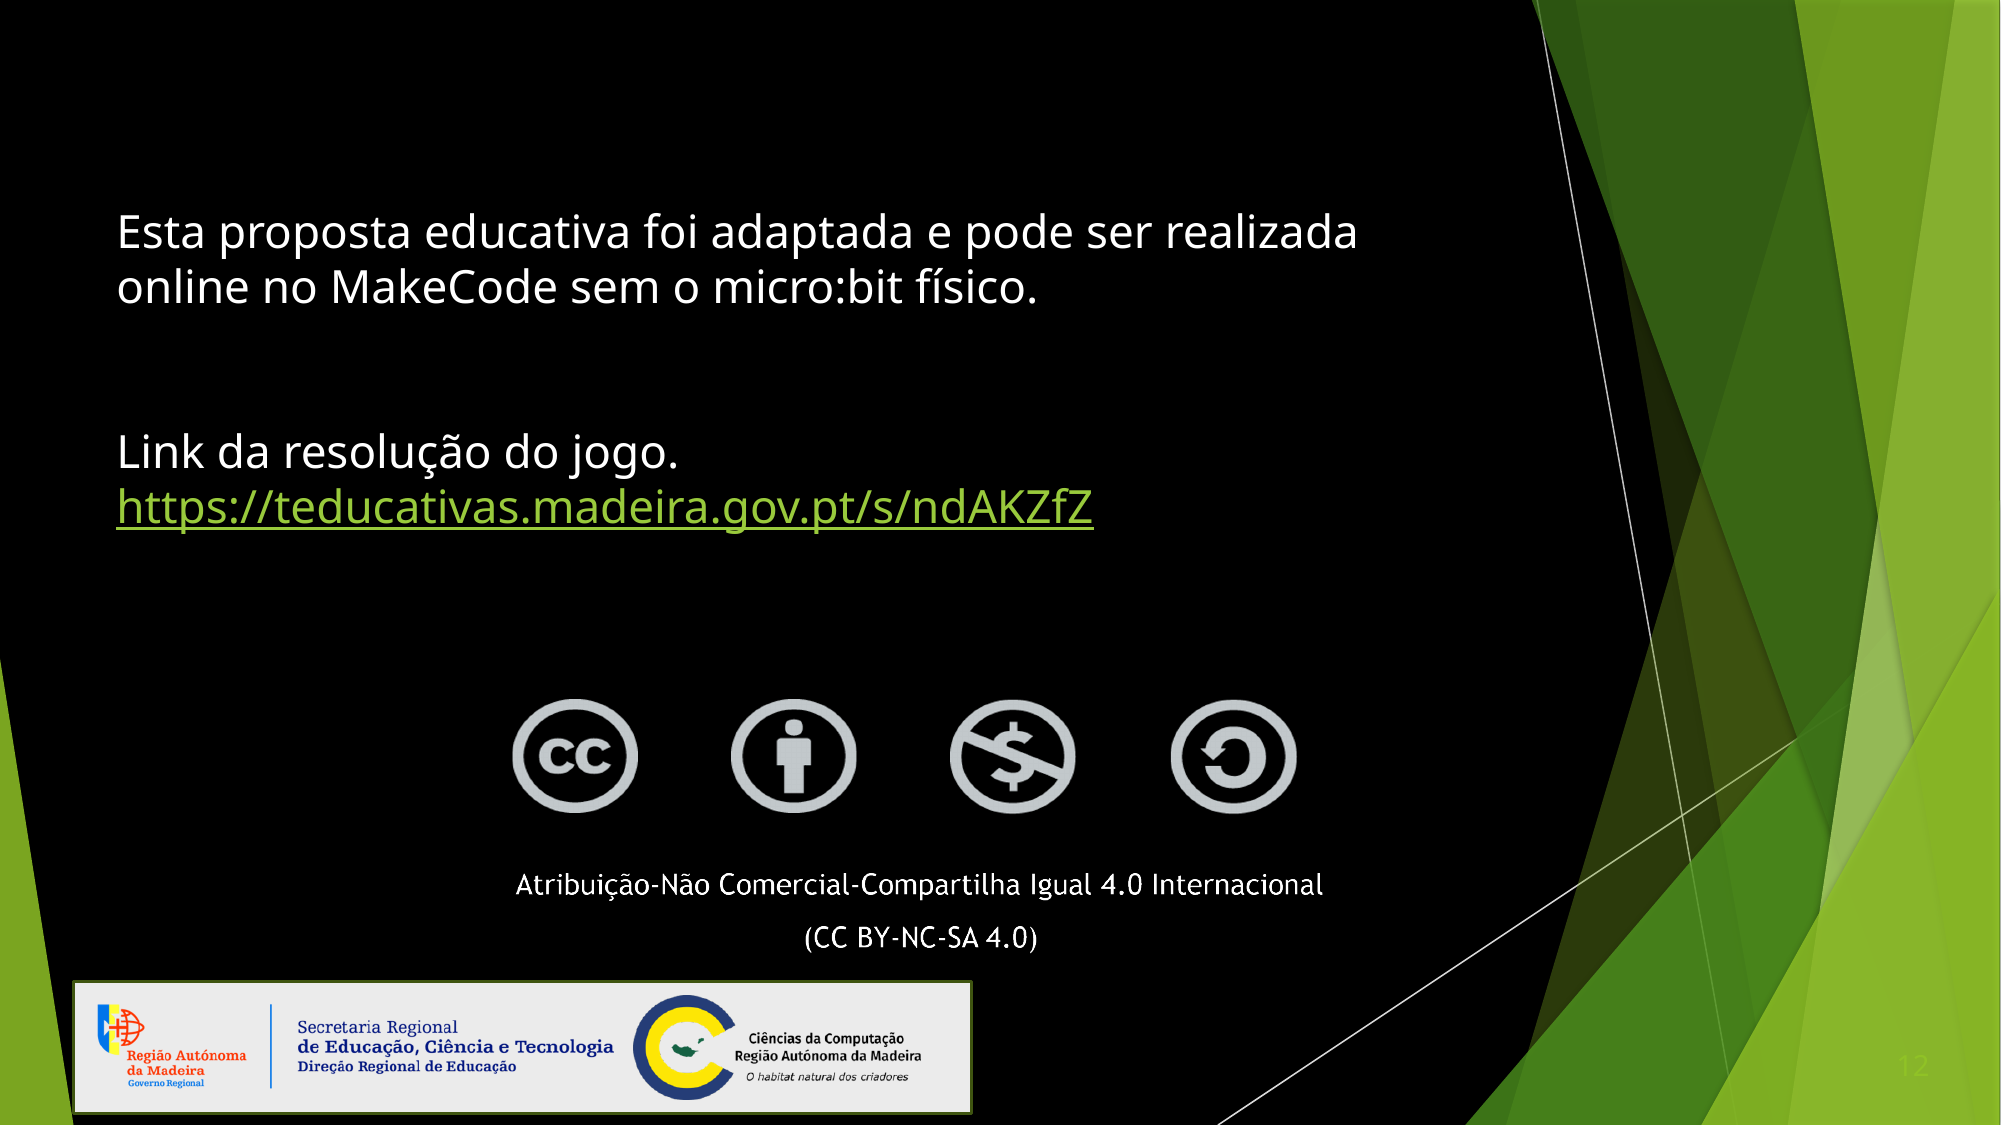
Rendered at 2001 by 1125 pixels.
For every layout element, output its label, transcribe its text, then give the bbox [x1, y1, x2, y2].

picture [437, 699, 1404, 972]
slide_number 12 [1673, 1037, 1945, 1097]
text_box Esta proposta educativa foi adaptada e pode ser realizada online no MakeCode sem o micro:bit físico. Link da resolução do jogo. https://teducativas.madeira.gov.pt/s/ndAKZfZ [101, 195, 1502, 658]
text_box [72, 980, 973, 1115]
